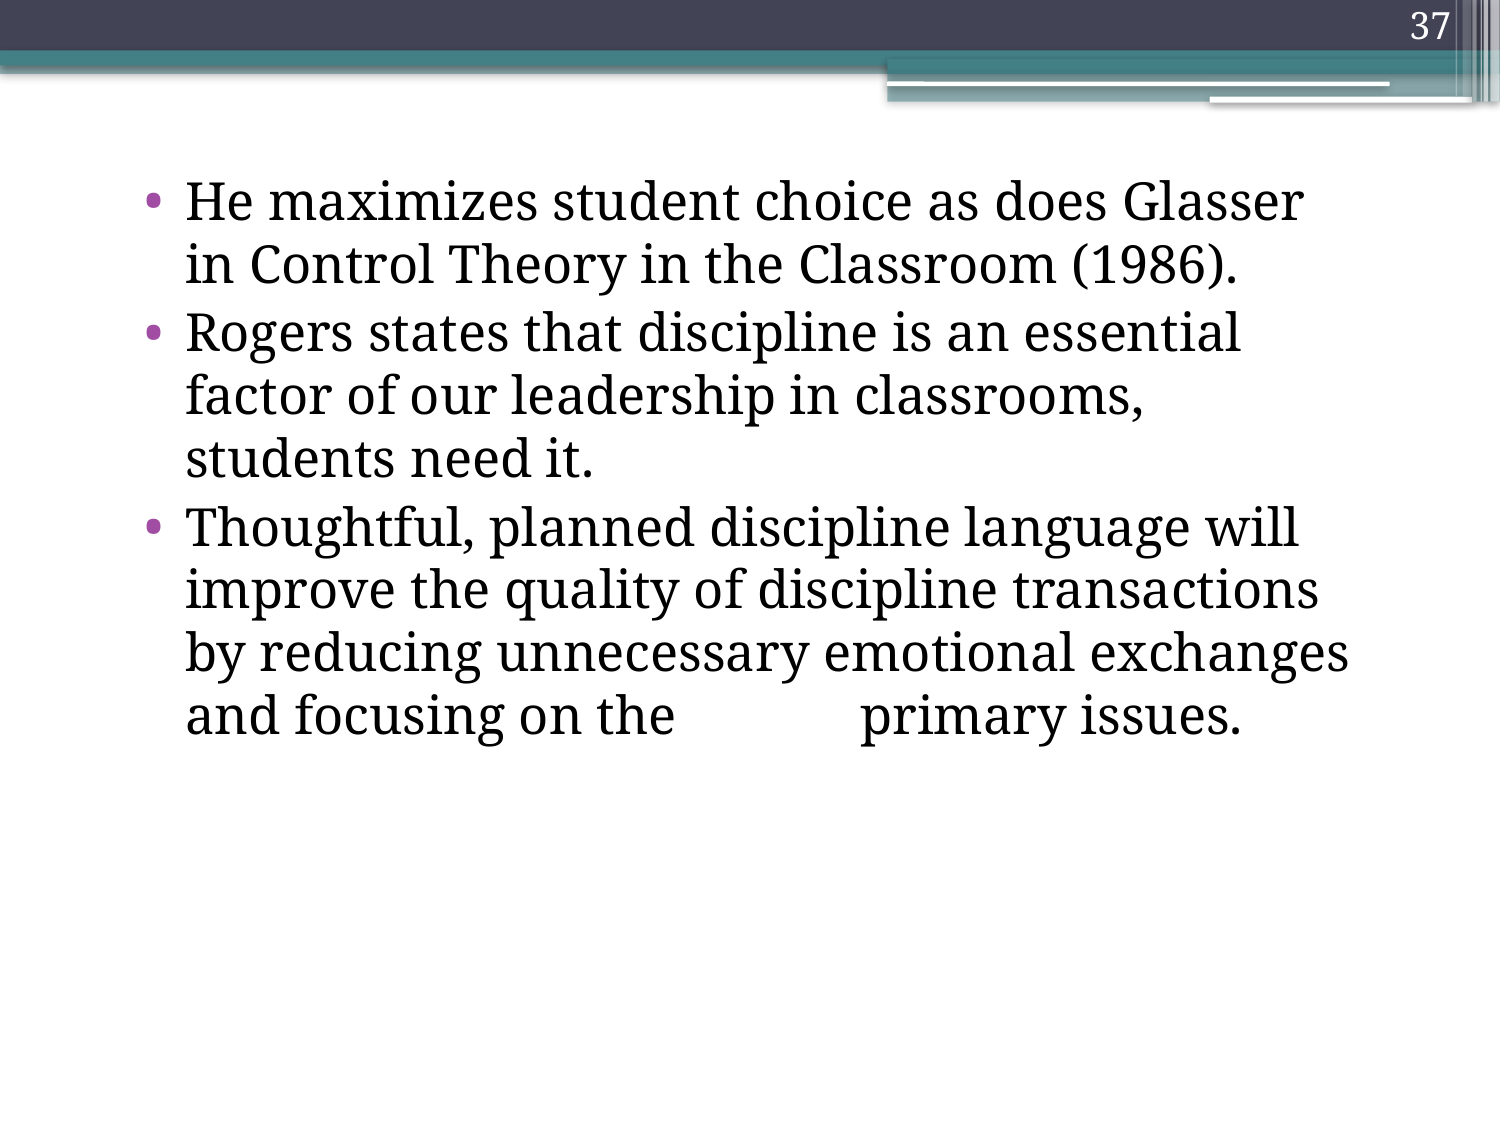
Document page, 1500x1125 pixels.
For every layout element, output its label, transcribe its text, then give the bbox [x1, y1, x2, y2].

list He maximizes student choice as does Glasser in Control Theory in the Classroom (1986). Rogers states that discipline is an essential factor of our leadership in classrooms, students need it. Thoughtful, planned discipline language will improve the quality of discipline transactions by reducing unnecessary emotional exchanges and focusing on the primary issues. [112, 160, 1375, 761]
slide_number 37 [1341, 0, 1466, 61]
